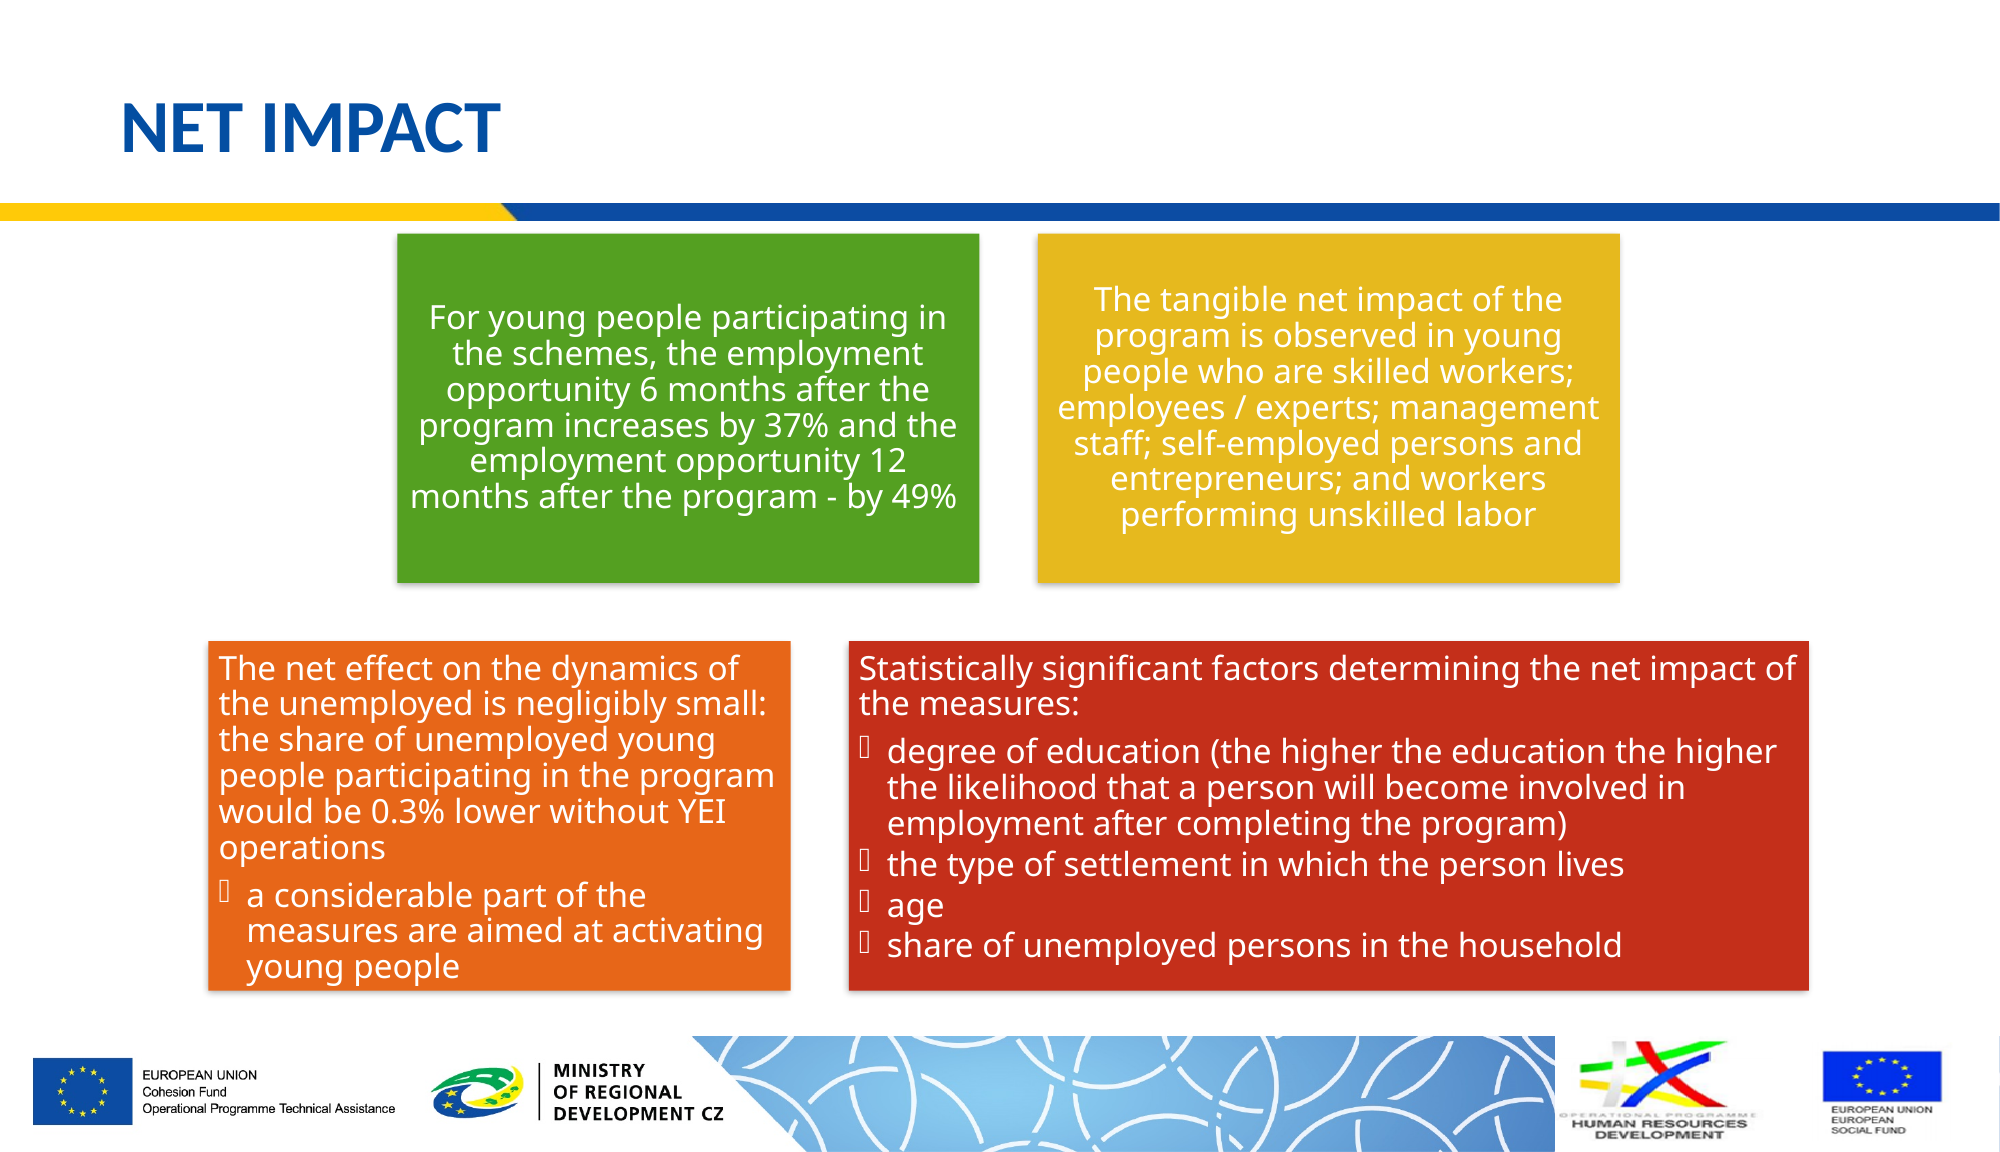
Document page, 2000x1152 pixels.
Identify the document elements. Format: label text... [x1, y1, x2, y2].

picture [0, 1036, 2000, 1152]
picture [0, 203, 2000, 221]
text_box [84, 233, 1934, 992]
title NET IMPACT [99, 46, 1900, 198]
